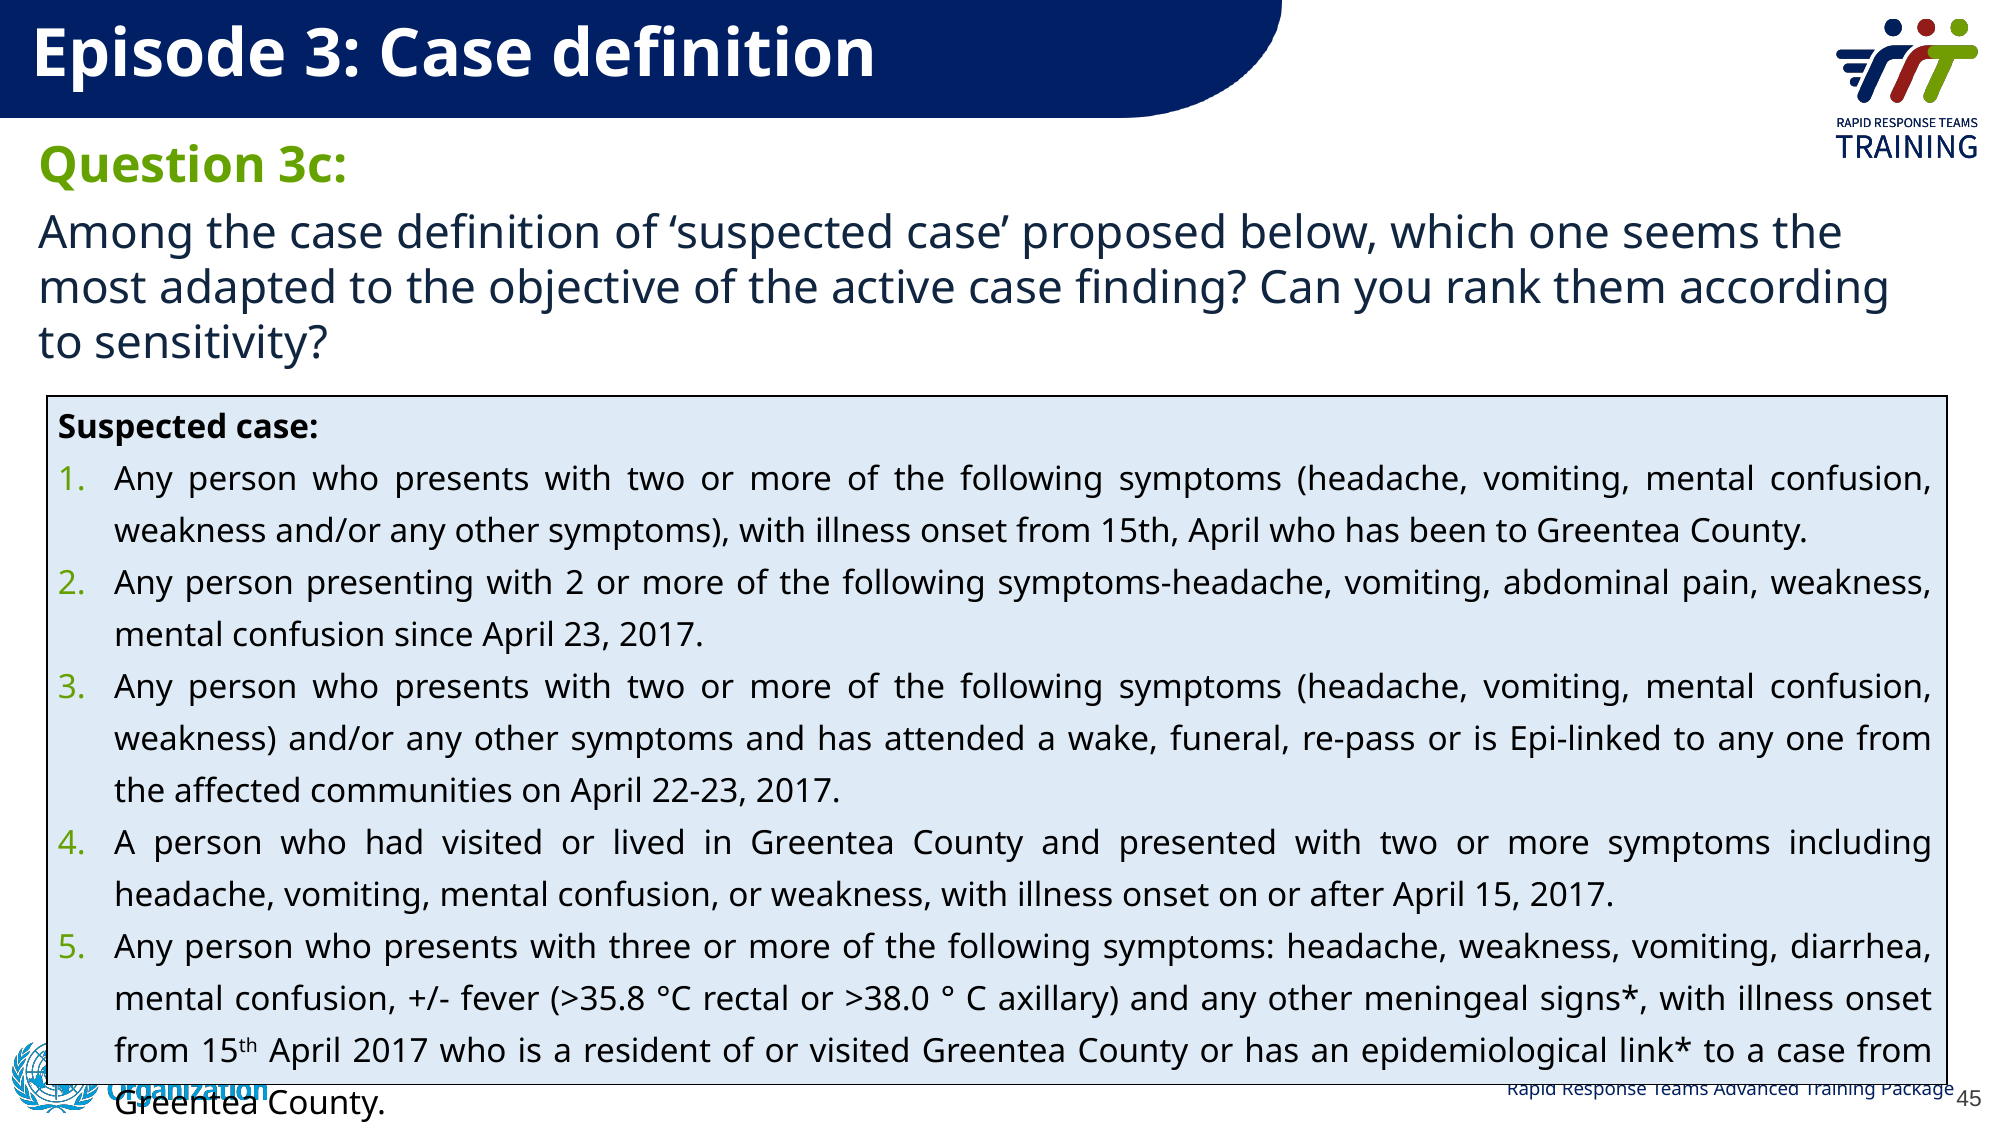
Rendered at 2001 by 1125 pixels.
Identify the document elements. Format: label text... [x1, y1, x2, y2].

picture [30, 1083, 37, 1091]
text_box Question 3c: Among the case definition of ‘suspected case’ proposed below, which one seems the most adapted to the objective of the active case finding? Can you rank them according to sensitivity? [23, 116, 1947, 376]
picture [22, 1062, 26, 1077]
picture [34, 1054, 43, 1078]
picture [40, 1062, 46, 1070]
picture [113, 1085, 121, 1097]
picture [151, 1085, 160, 1093]
picture [197, 1085, 212, 1097]
picture [0, 0, 1282, 118]
picture [12, 1083, 48, 1113]
text_box Episode 3: Case definition [23, 2, 1072, 97]
slide_number 45 [1882, 1085, 1930, 1092]
picture [64, 1085, 267, 1113]
table_header Suspected case: Any person who presents with two or more of the following symptoms (headache, vomiting, mental confusion, weakness and/or any other symptoms), with illness onset from 15th, April who has been to Greentea County. Any person presenting with 2 or more of the following symptoms-headache, vomiting, abdominal pain, weakness, mental confusion since April 23, 2017. Any person who presents with two or more of the following symptoms (headache, vomiting, mental confusion, weakness) and/or any other symptoms and has attended a wake, funeral, re-pass or is Epi-linked to any one from the affected communities on April 22-23, 2017. A person who had visited or lived in Greentea County and presented with two or more symptoms including headache, vomiting, mental confusion, or weakness, with illness onset on or after April 15, 2017. Any person who presents with three or more of the following symptoms: headache, weakness, vomiting, diarrhea, mental confusion, +/- fever (>35.8 °C rectal or >38.0 ° C axillary) and any other meningeal signs*, with illness onset from 15th April 2017 who is a resident of or visited Greentea County or has an epidemiological link* to a case from Greentea County. *Epidemiological link: Association to a case from Greentea. [48, 397, 1946, 1084]
picture [141, 1087, 146, 1096]
picture [24, 1054, 36, 1087]
picture [38, 1046, 46, 1052]
picture [242, 1087, 246, 1097]
picture [1835, 19, 1978, 167]
picture [36, 1088, 78, 1105]
picture [12, 1035, 46, 1068]
picture [50, 1108, 62, 1113]
